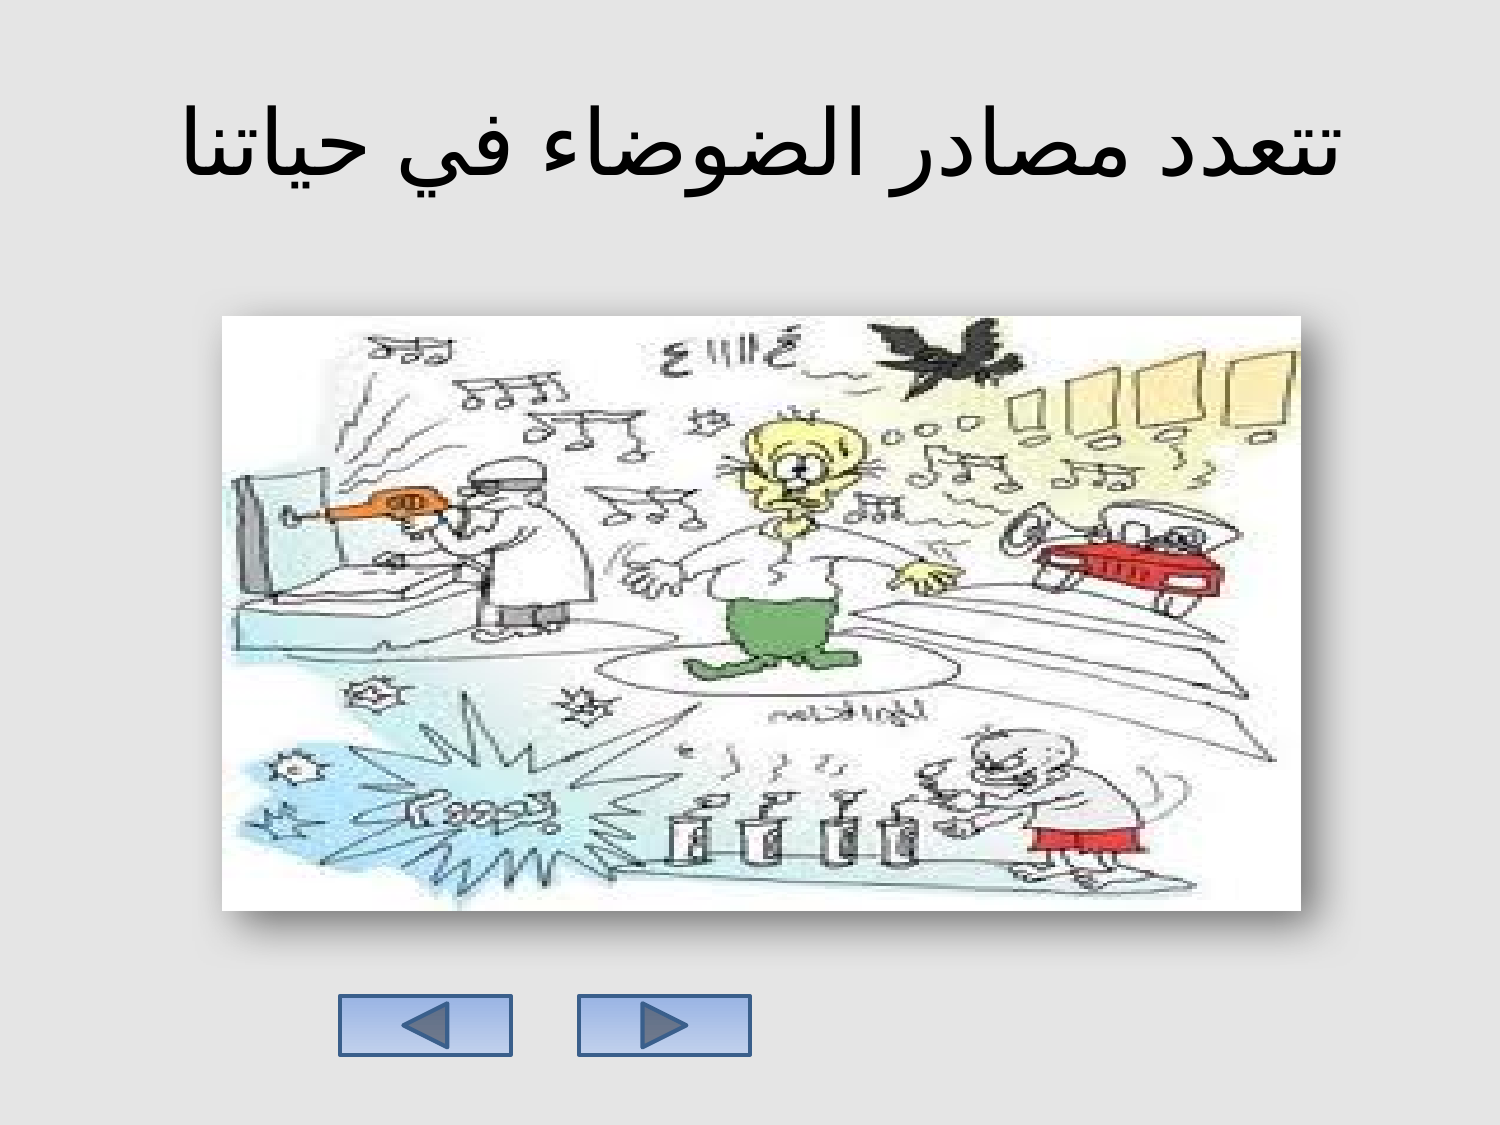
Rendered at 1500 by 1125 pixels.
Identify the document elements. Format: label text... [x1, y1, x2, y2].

text_box [577, 994, 752, 1057]
text_box [338, 994, 513, 1057]
title تتعدد مصادر الضوضاء في حياتنا [75, 45, 1425, 233]
picture [222, 316, 1301, 911]
